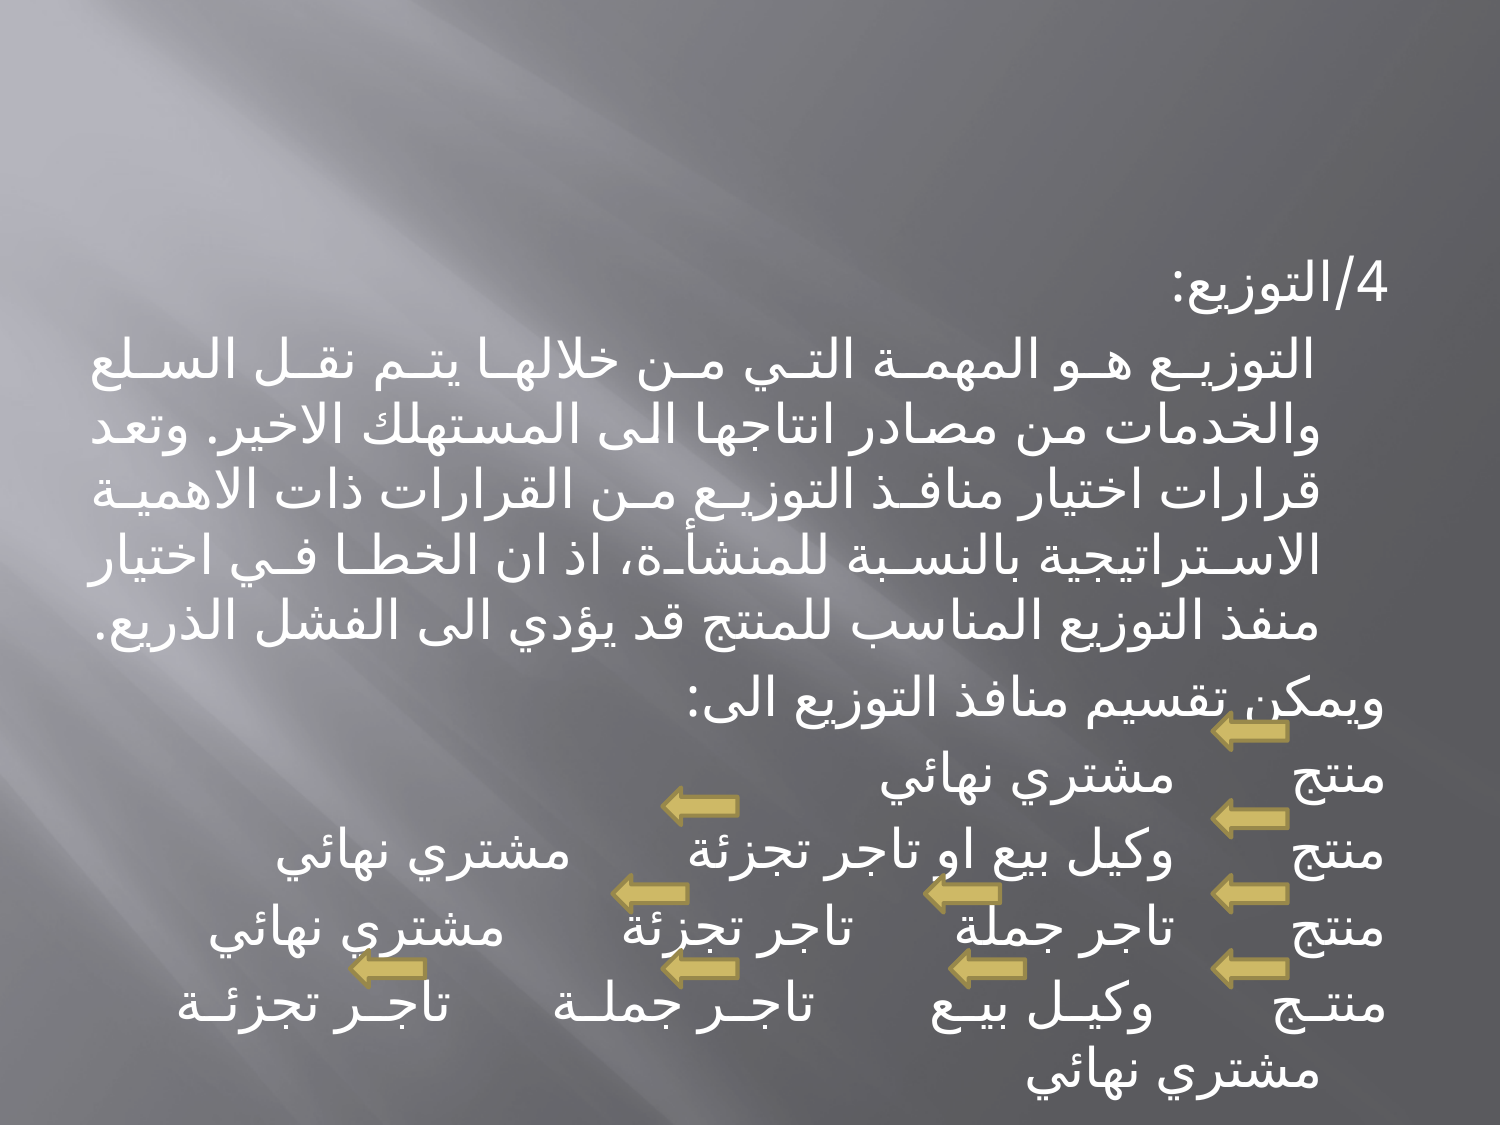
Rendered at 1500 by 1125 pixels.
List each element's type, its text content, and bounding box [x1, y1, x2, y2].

text_box [610, 873, 690, 915]
text_box [660, 948, 740, 990]
text_box [660, 785, 740, 827]
list 4/التوزيع: التوزيع هو المهمة التي من خلالها يتم نقل السلع والخدمات من مصادر انتاجها الى المستهلك الاخير. وتعد قرارات اختيار منافذ التوزيع من القرارات ذات الاهمية الاستراتيجية بالنسبة للمنشأة، اذ ان الخطا في اختيار منفذ التوزيع المناسب للمنتج قد يؤدي الى الفشل الذريع. ويمكن تقسيم منافذ التوزيع الى: منتج مشتري نهائي منتج وكيل بيع او تاجر تجزئة مشتري نهائي منتج تاجر جملة تاجر تجزئة مشتري نهائي منتج وكيل بيع تاجر جملة تاجر تجزئة مشتري نهائي [75, 237, 1425, 1125]
text_box [1210, 873, 1290, 915]
text_box [347, 948, 428, 990]
text_box [1210, 710, 1290, 752]
text_box [1210, 948, 1290, 990]
text_box [922, 873, 1003, 915]
text_box [1210, 798, 1290, 840]
text_box [947, 948, 1028, 990]
